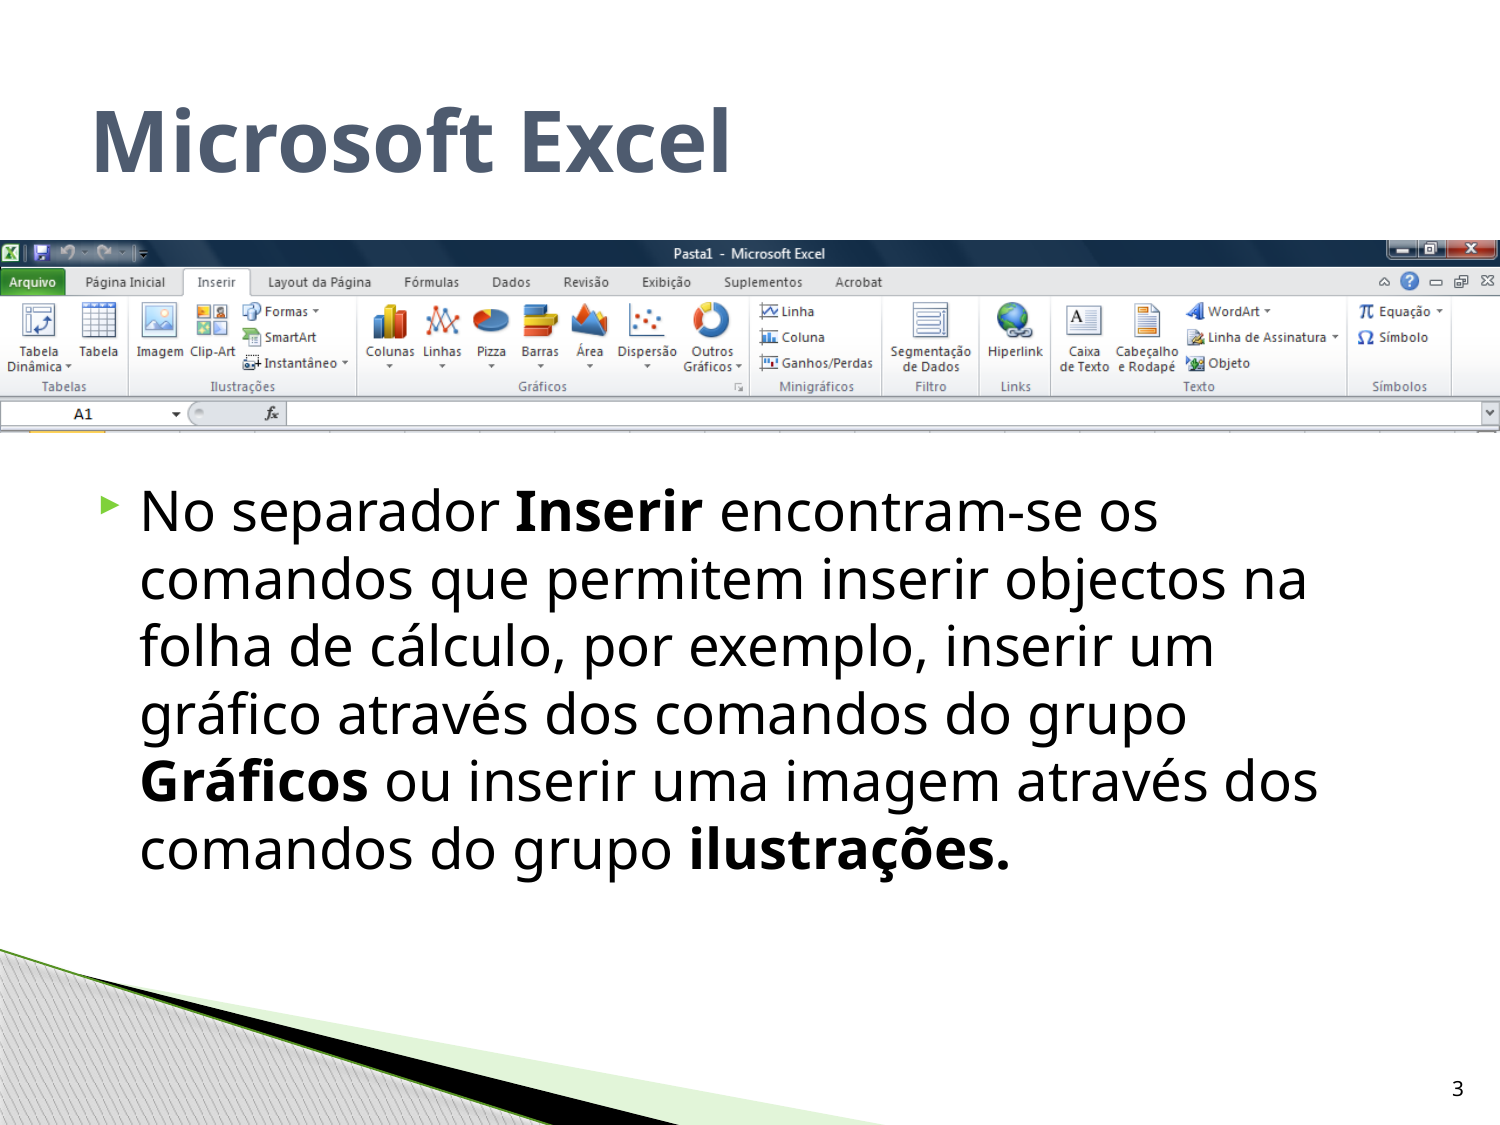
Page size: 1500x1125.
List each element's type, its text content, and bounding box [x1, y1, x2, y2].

title Microsoft Excel [75, 45, 1425, 233]
picture [0, 240, 1500, 433]
list No separador Inserir encontram-se os comandos que permitem inserir objectos na folha de cálculo, por exemplo, inserir um gráfico através dos comandos do grupo Gráficos ou inserir uma imagem através dos comandos do grupo ilustrações. [64, 468, 1415, 985]
slide_number 3 [1418, 1051, 1479, 1112]
